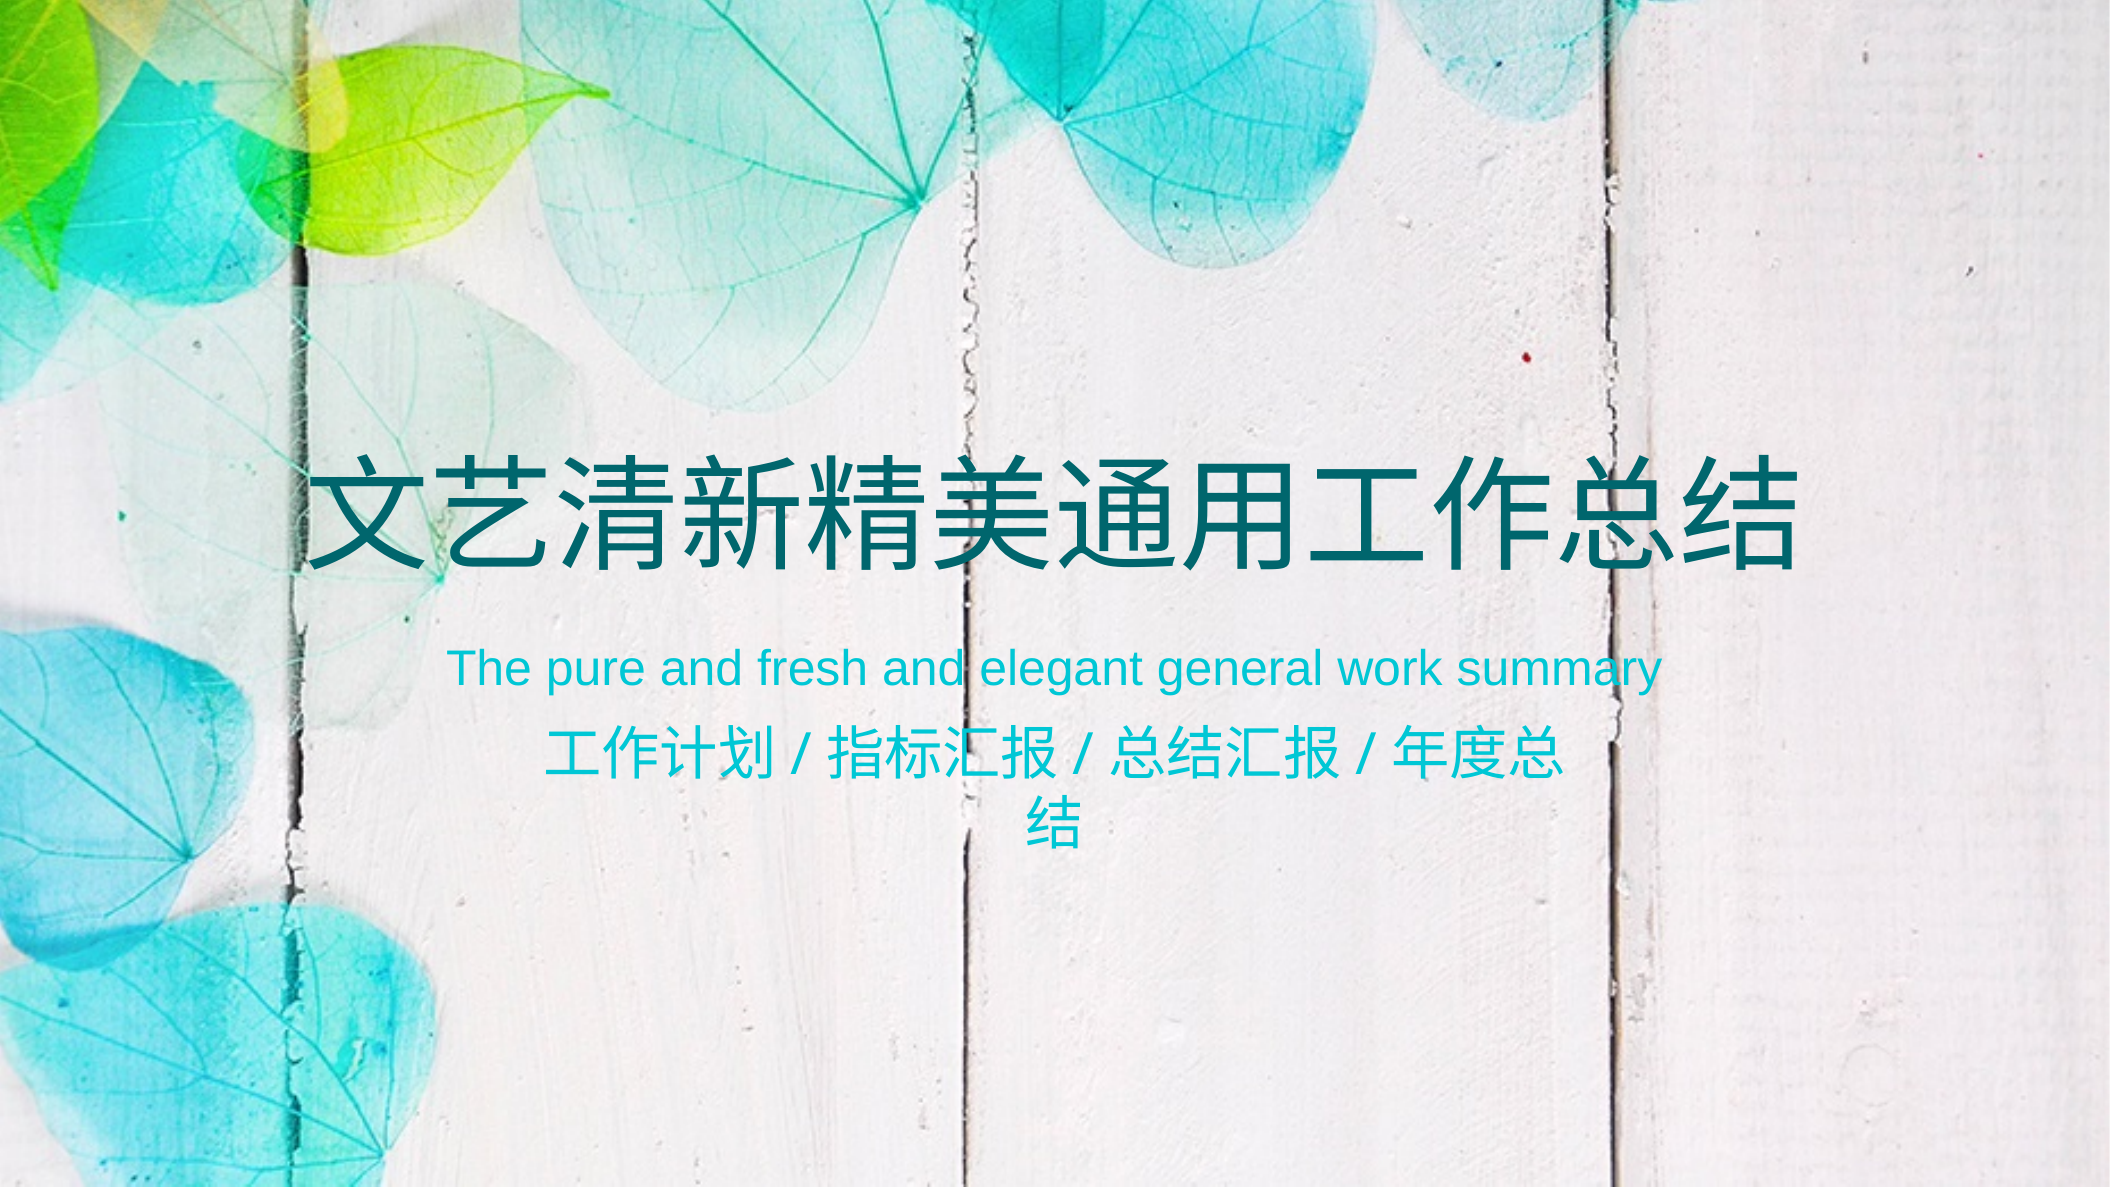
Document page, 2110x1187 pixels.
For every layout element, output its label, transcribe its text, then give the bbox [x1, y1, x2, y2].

text_box [0, 0, 2110, 1187]
text_box The pure and fresh and elegant general work summary [425, 627, 1684, 703]
text_box 文艺清新精美通用工作总结 [288, 427, 1821, 593]
text_box 工作计划/指标汇报/总结汇报/年度总结 [506, 708, 1604, 864]
